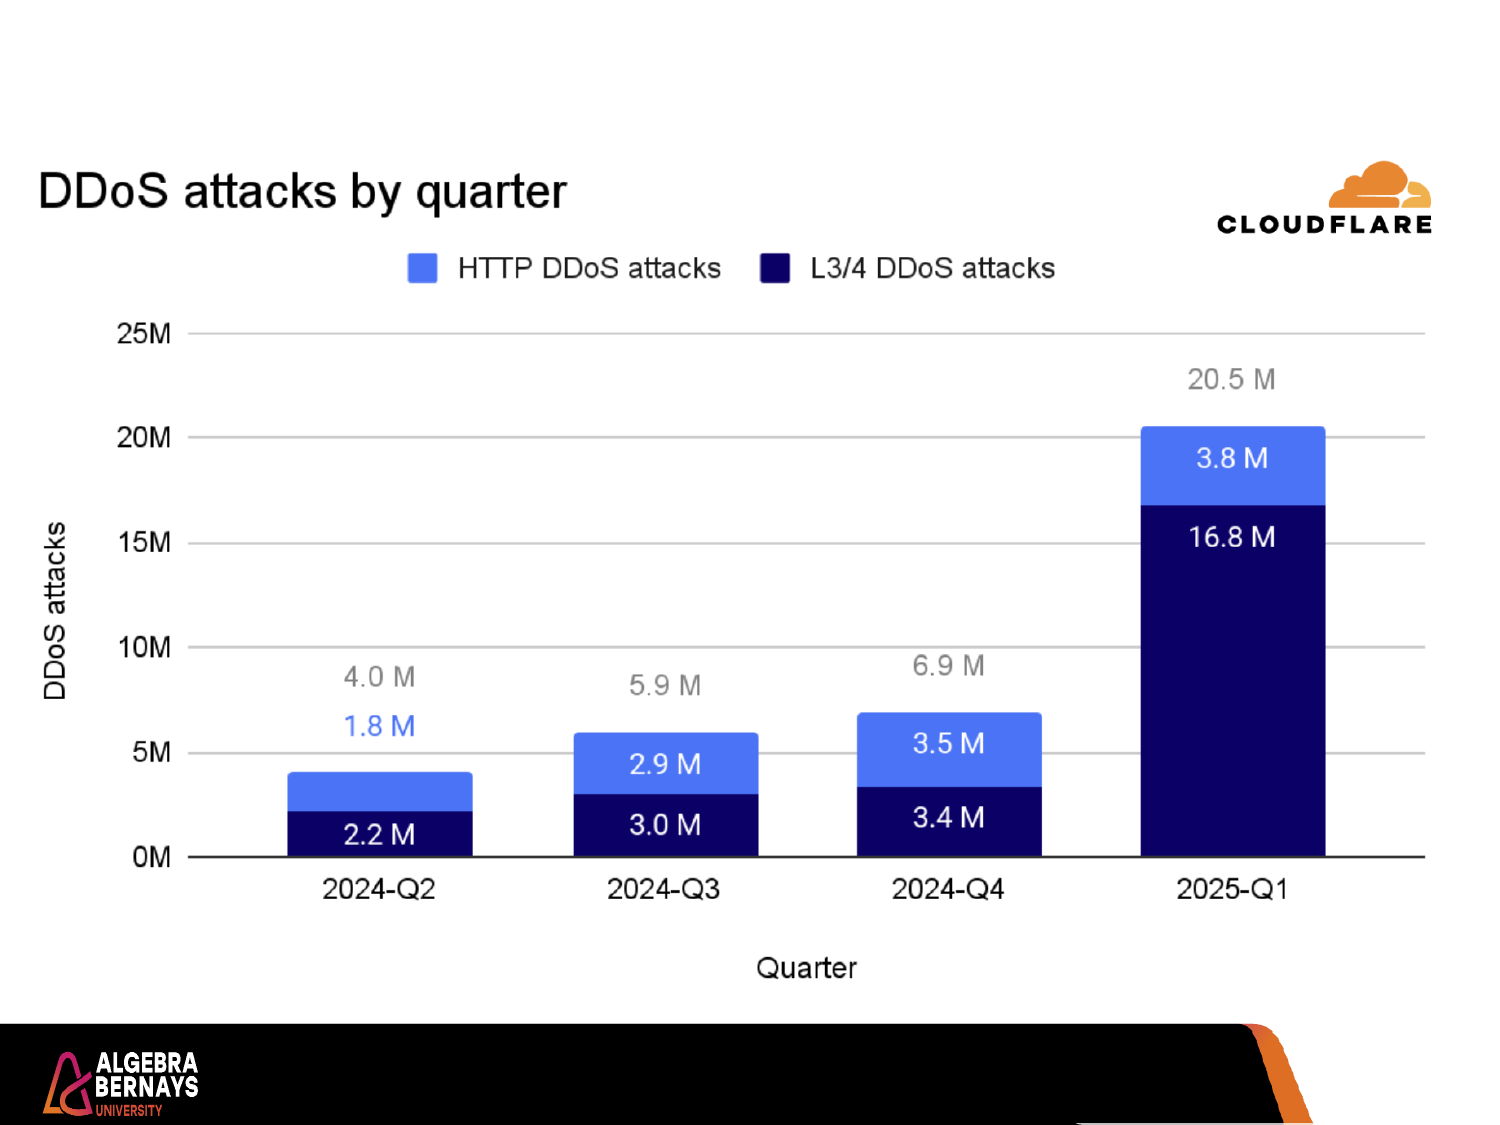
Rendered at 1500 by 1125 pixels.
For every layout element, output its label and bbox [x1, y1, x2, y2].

picture [0, 111, 1500, 1014]
picture [0, 1023, 1468, 1125]
